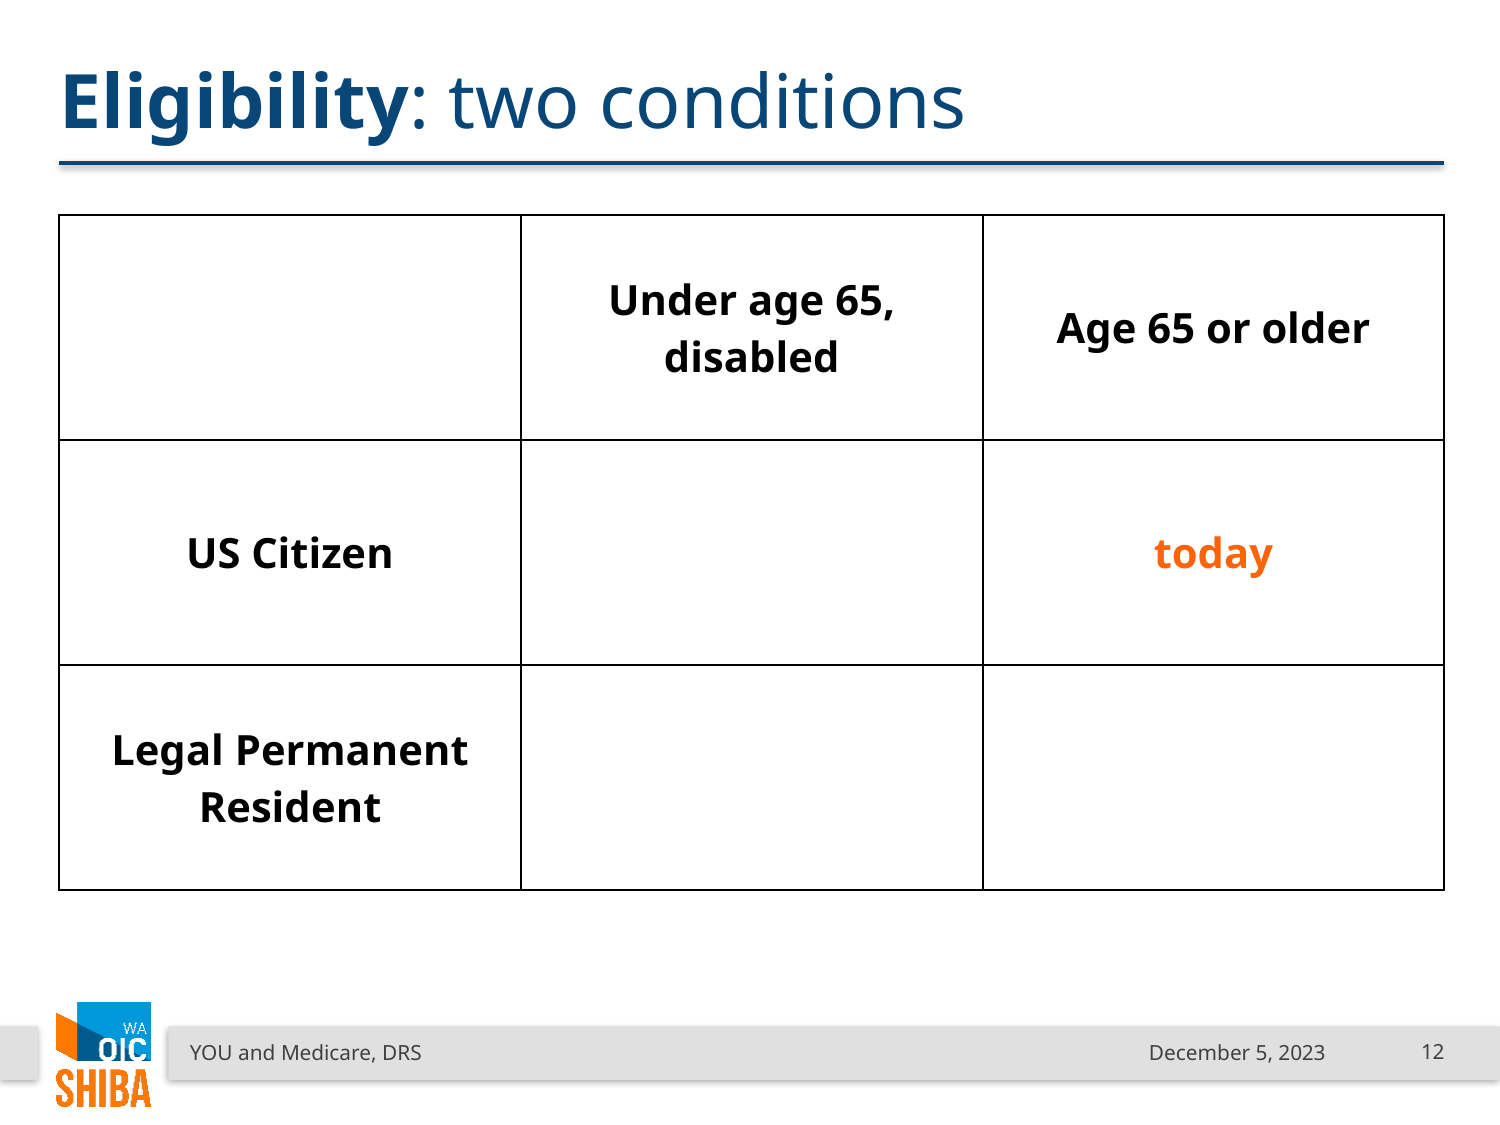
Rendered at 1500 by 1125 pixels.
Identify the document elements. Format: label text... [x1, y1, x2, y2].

table_cell Legal Permanent Resident [60, 666, 520, 889]
title Eligibility: two conditions [59, 53, 1445, 164]
picture [56, 1002, 151, 1107]
table_header Under age 65, disabled [522, 216, 982, 439]
table_cell today [984, 441, 1443, 664]
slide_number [975, 1035, 1326, 1069]
table_cell [522, 666, 982, 889]
table_cell [984, 666, 1443, 889]
table_cell US Citizen [60, 441, 520, 664]
table_header Age 65 or older [984, 216, 1443, 439]
footer YOU and Medicare, DRS [190, 1035, 785, 1069]
table_header [60, 216, 520, 439]
slide_number 12 [1339, 1035, 1445, 1069]
table_cell [522, 441, 982, 664]
